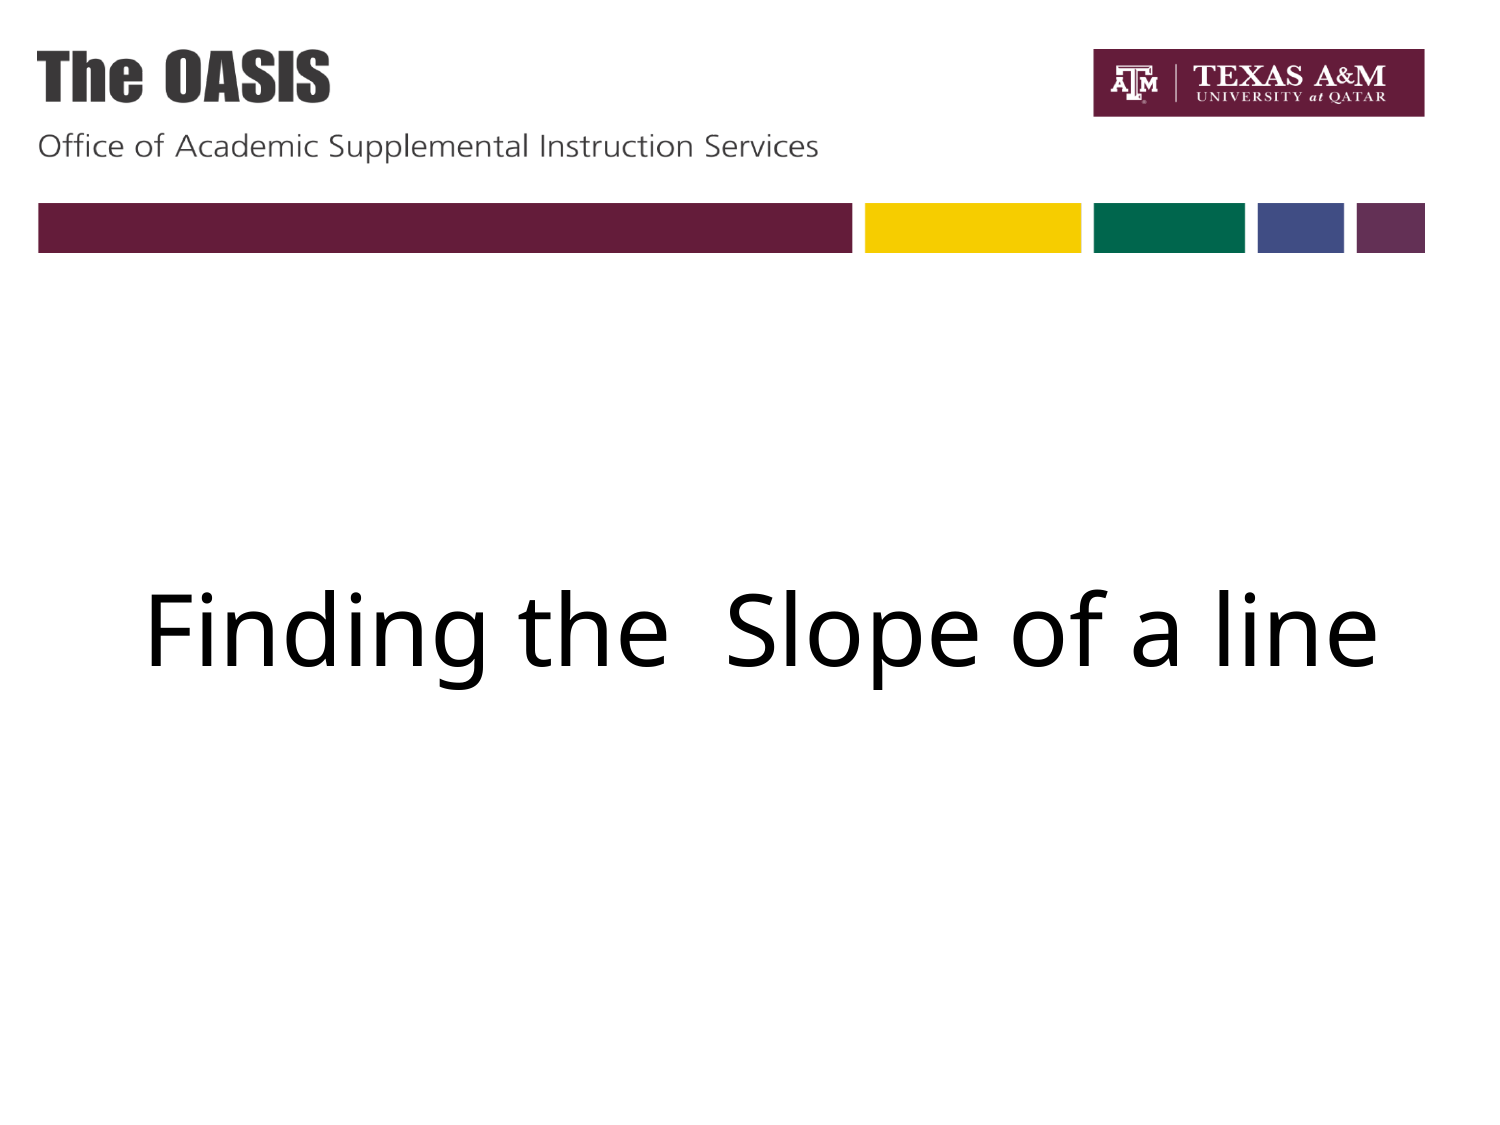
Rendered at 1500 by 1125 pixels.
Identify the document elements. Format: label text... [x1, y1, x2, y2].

picture [37, 49, 1426, 253]
text_box Finding the Slope of a line [49, 559, 1475, 695]
